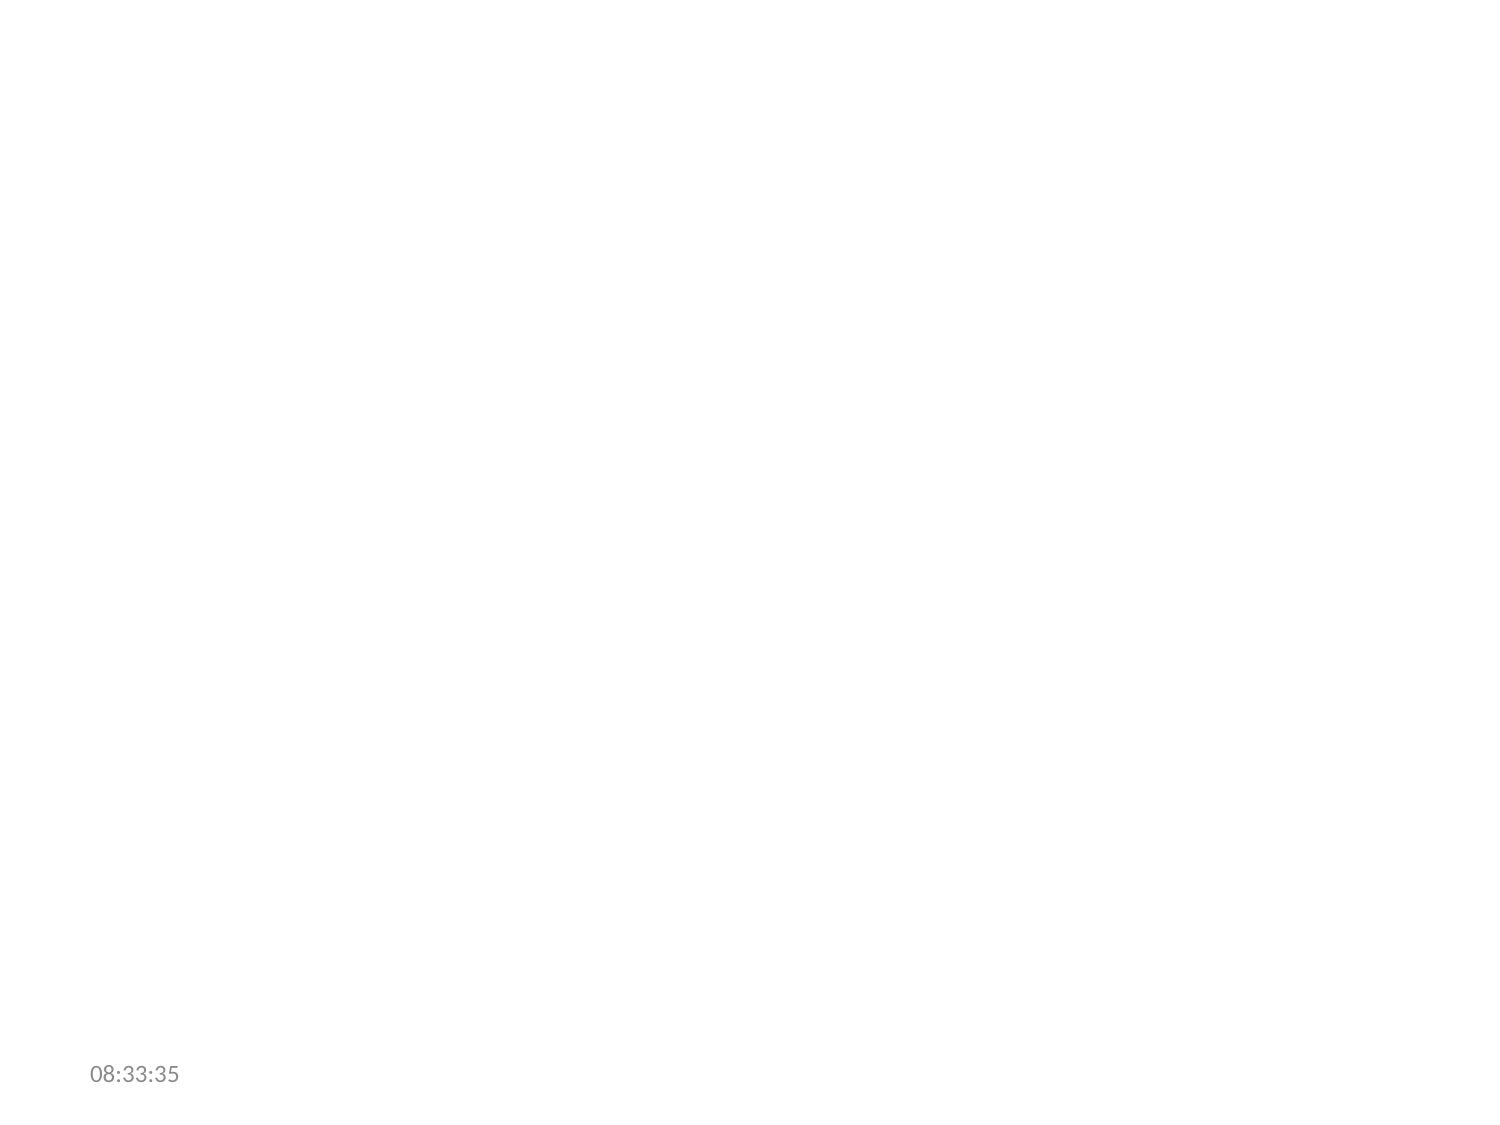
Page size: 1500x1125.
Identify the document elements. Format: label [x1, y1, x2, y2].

slide_number [75, 1042, 425, 1103]
